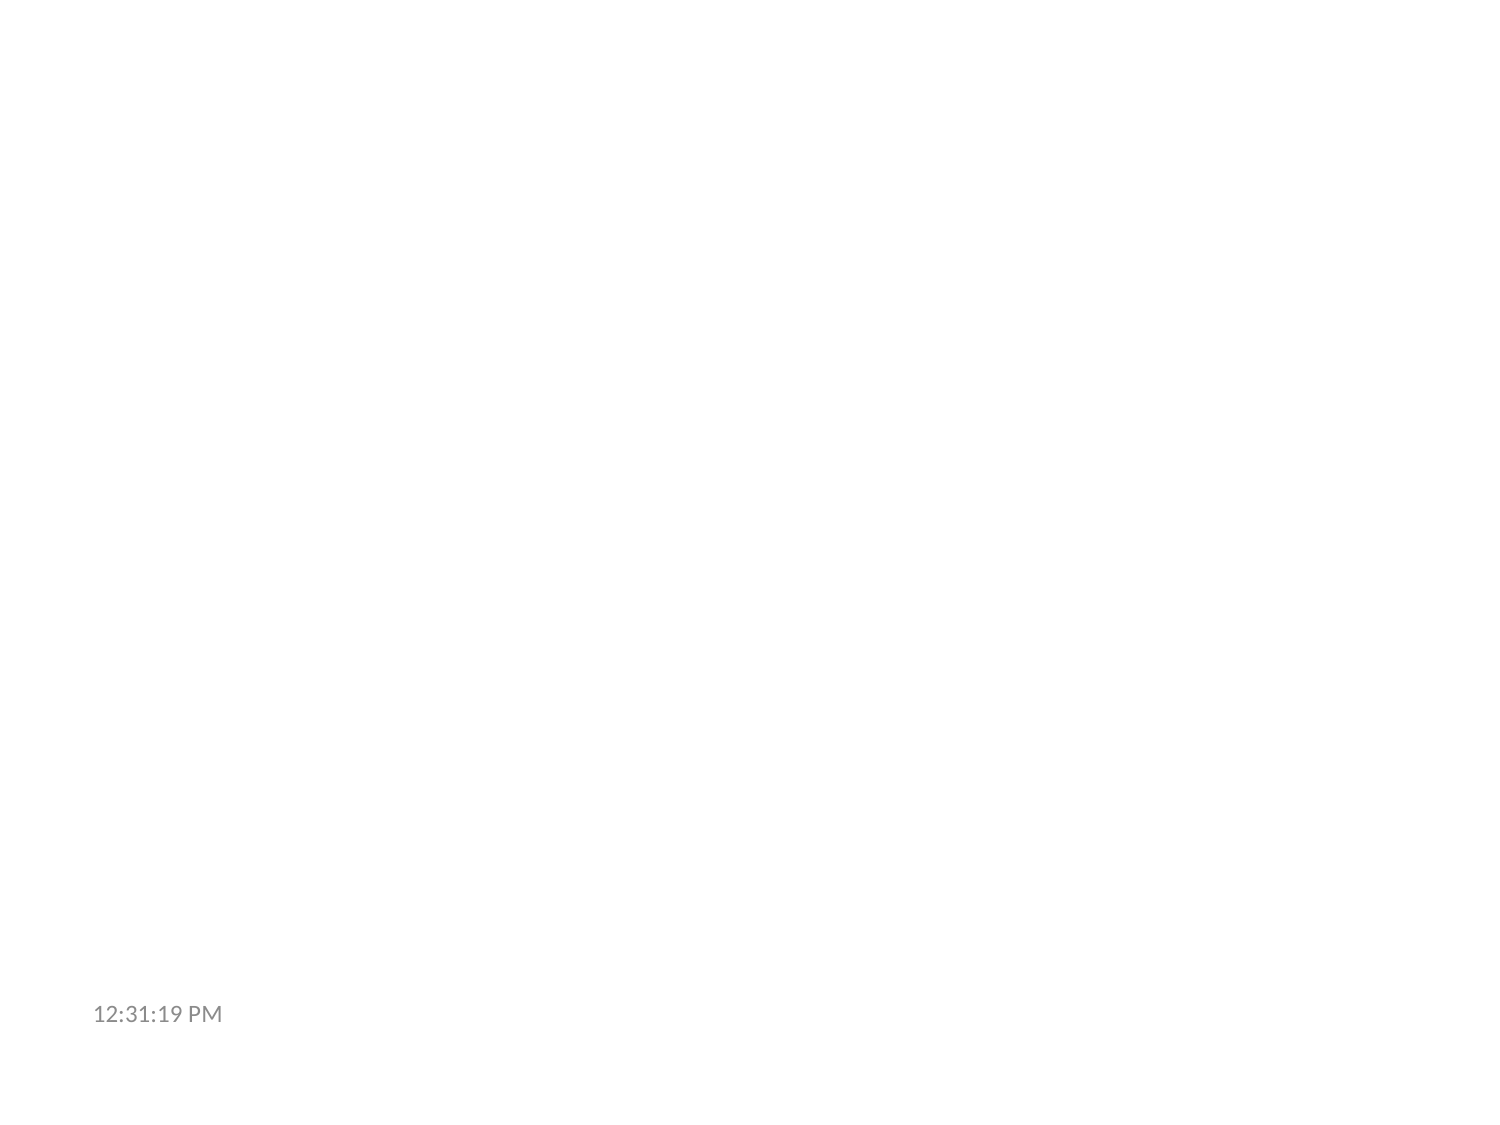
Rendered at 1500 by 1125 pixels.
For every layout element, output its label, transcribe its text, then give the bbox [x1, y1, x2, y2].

text_box 3:35:09 PM [77, 982, 428, 1043]
